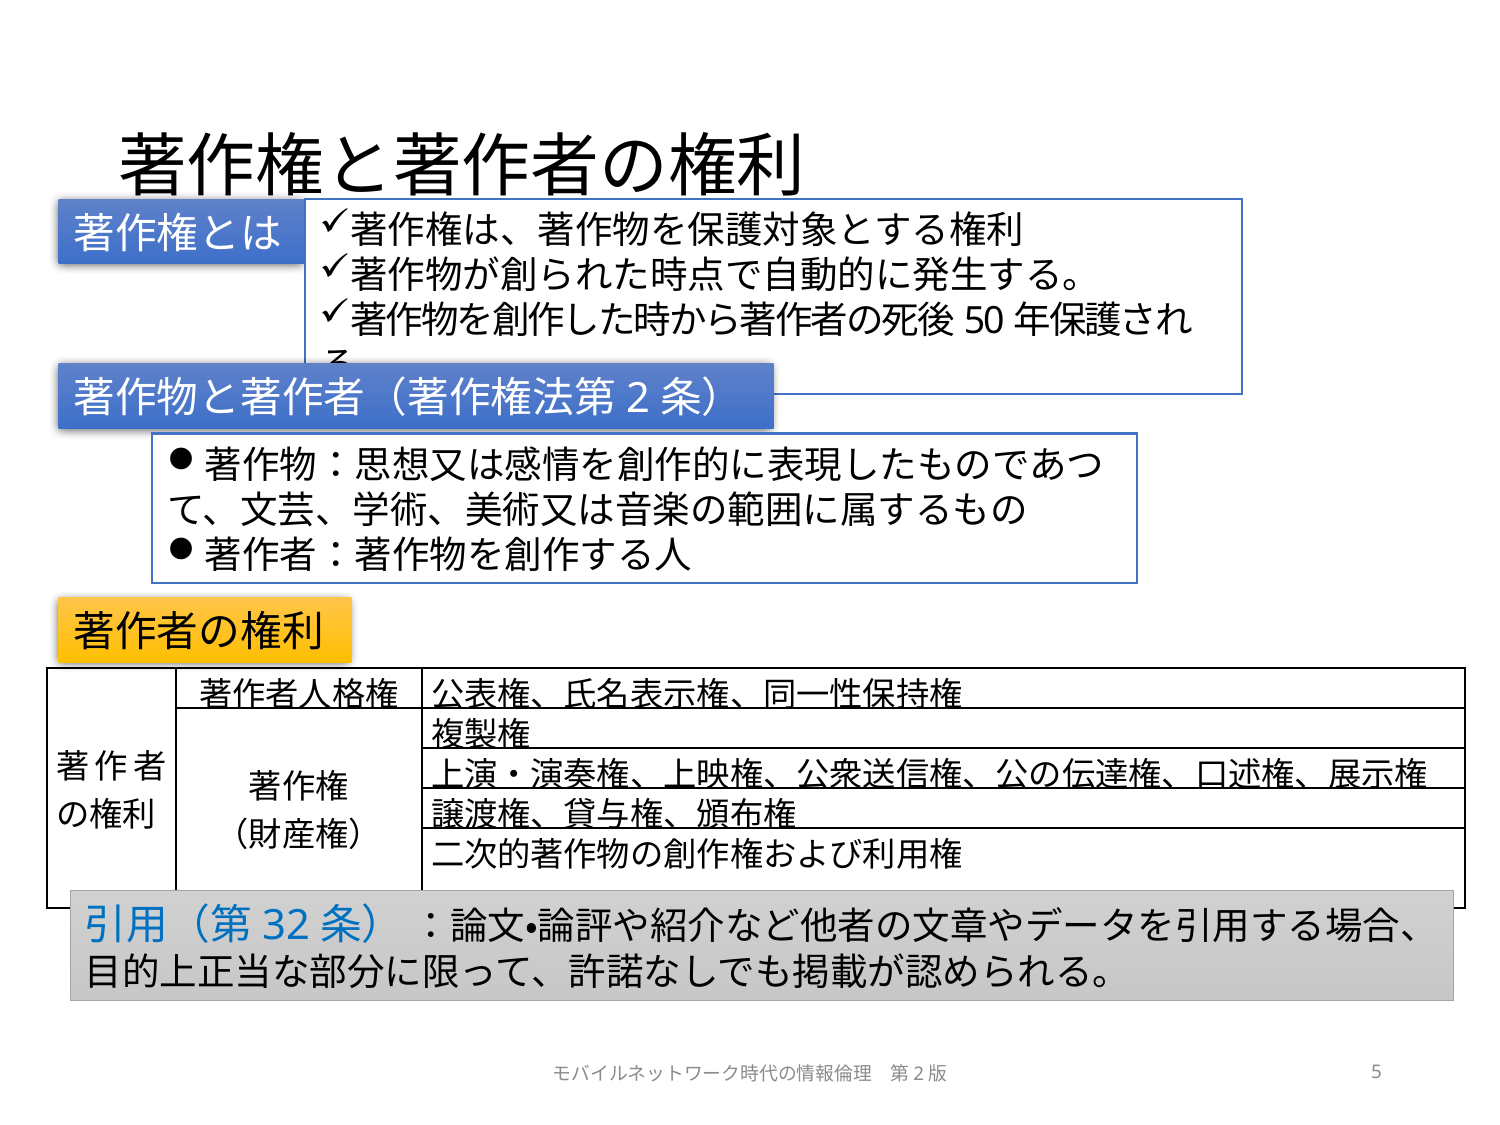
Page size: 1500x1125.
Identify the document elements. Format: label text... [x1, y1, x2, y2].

table_cell 上演・演奏権、上映権、公衆送信権、公の伝達権、口述権、展示権 [423, 749, 1464, 787]
table_header 著作者人格権 [177, 669, 421, 707]
text_box 著作物：思想又は感情を創作的に表現したものであつて、文芸、学術、美術又は音楽の範囲に属するもの 著作者：著作物を創作する人 [151, 432, 1138, 584]
table_cell 著作権 （財産権） [177, 709, 421, 890]
table_header 著作者の権利 [48, 669, 175, 907]
footer モバイルネットワーク時代の情報倫理 第2版 [496, 1042, 1004, 1103]
slide_number 5 [1059, 1042, 1397, 1103]
title 著作権と著作者の権利 [103, 59, 1397, 278]
text_box 著作物と著作者（著作権法第2条） [58, 363, 774, 429]
table_header 公表権、氏名表示権、同一性保持権 [423, 669, 1464, 707]
table_cell 譲渡権、貸与権、頒布権 [423, 789, 1464, 827]
text_box 引用（第32条） ：論文・論評や紹介など他者の文章やデータを引用する場合、目的上正当な部分に限って、許諾なしでも掲載が認められる。 [70, 890, 1454, 1001]
text_box 著作権とは [58, 199, 304, 264]
table_cell 二次的著作物の創作権および利用権 [423, 829, 1464, 907]
table_cell 複製権 [423, 709, 1464, 747]
text_box 著作者の権利 [58, 597, 352, 663]
text_box 著作権は、著作物を保護対象とする権利 著作物が創られた時点で自動的に発生する。 著作物を創作した時から著作者の死後50年保護される。 [304, 198, 1243, 395]
